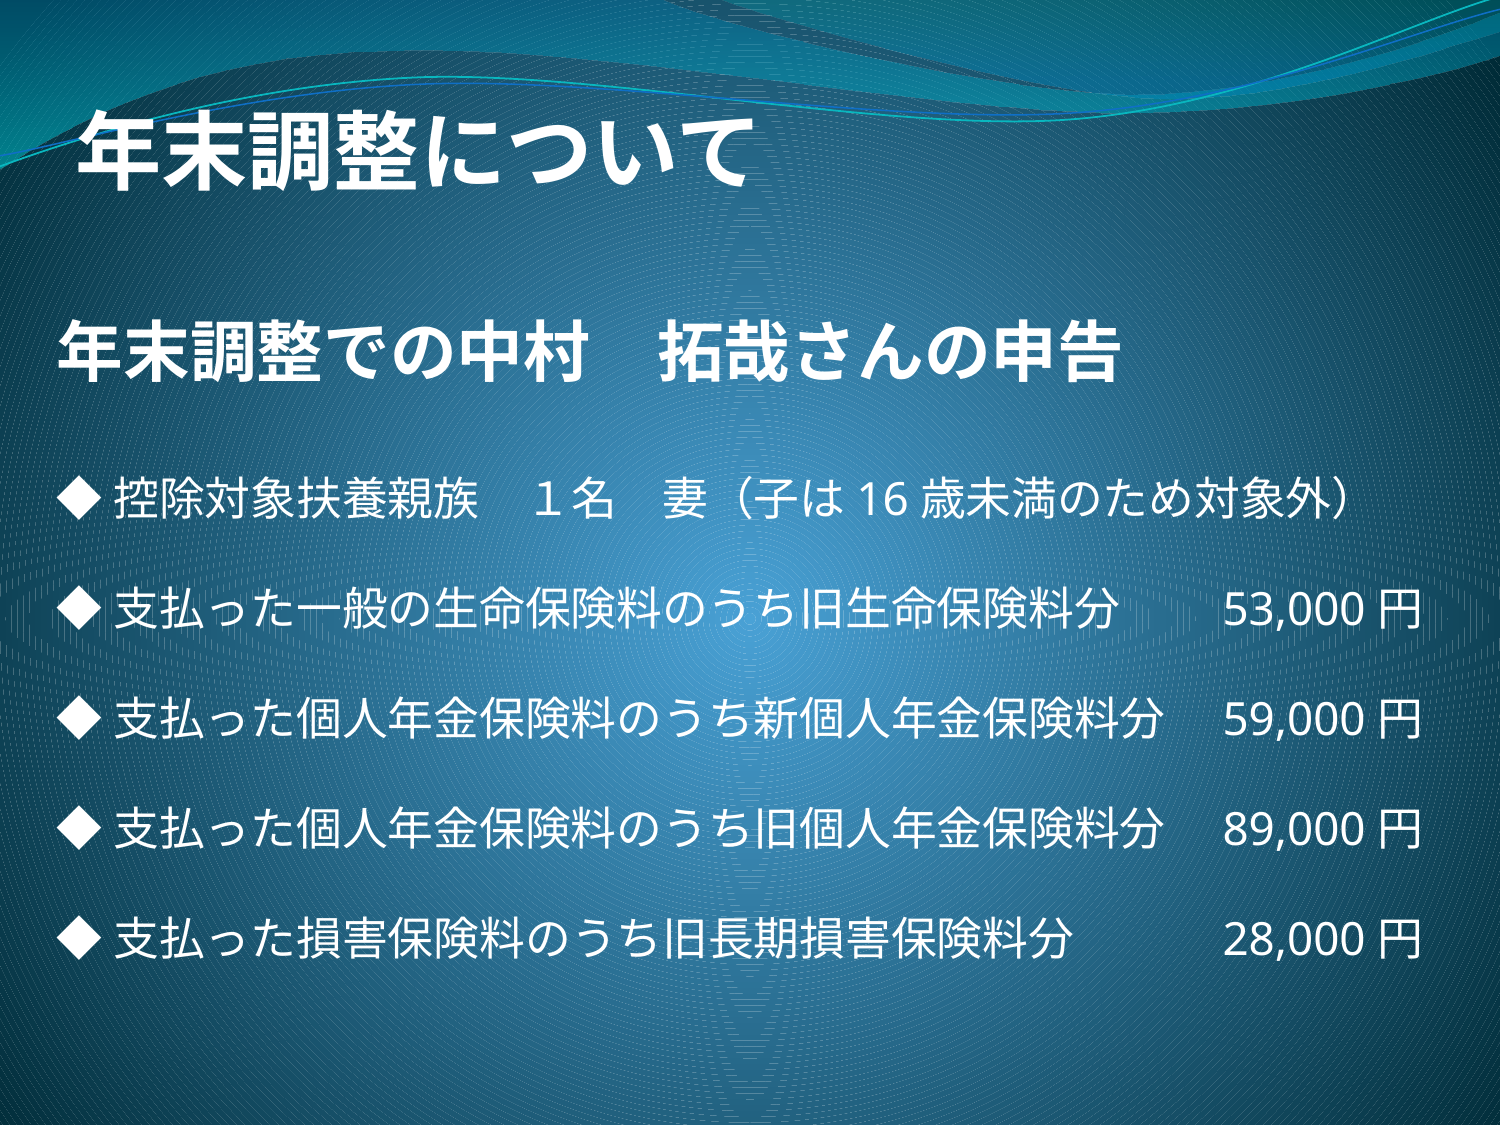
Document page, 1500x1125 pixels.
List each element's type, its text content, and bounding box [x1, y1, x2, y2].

text_box 年末調整での中村 拓哉さんの申告 ◆控除対象扶養親族 １名 妻（子は16歳未満のため対象外） ◆支払った一般の生命保険料のうち旧生命保険料分 53,000円 ◆支払った個人年金保険料のうち新個人年金保険料分 59,000円 ◆支払った個人年金保険料のうち旧個人年金保険料分 89,000円 ◆支払った損害保険料のうち旧長期損害保険料分 28,000円 [41, 302, 1459, 1125]
text_box 年末調整について [74, 97, 1425, 201]
